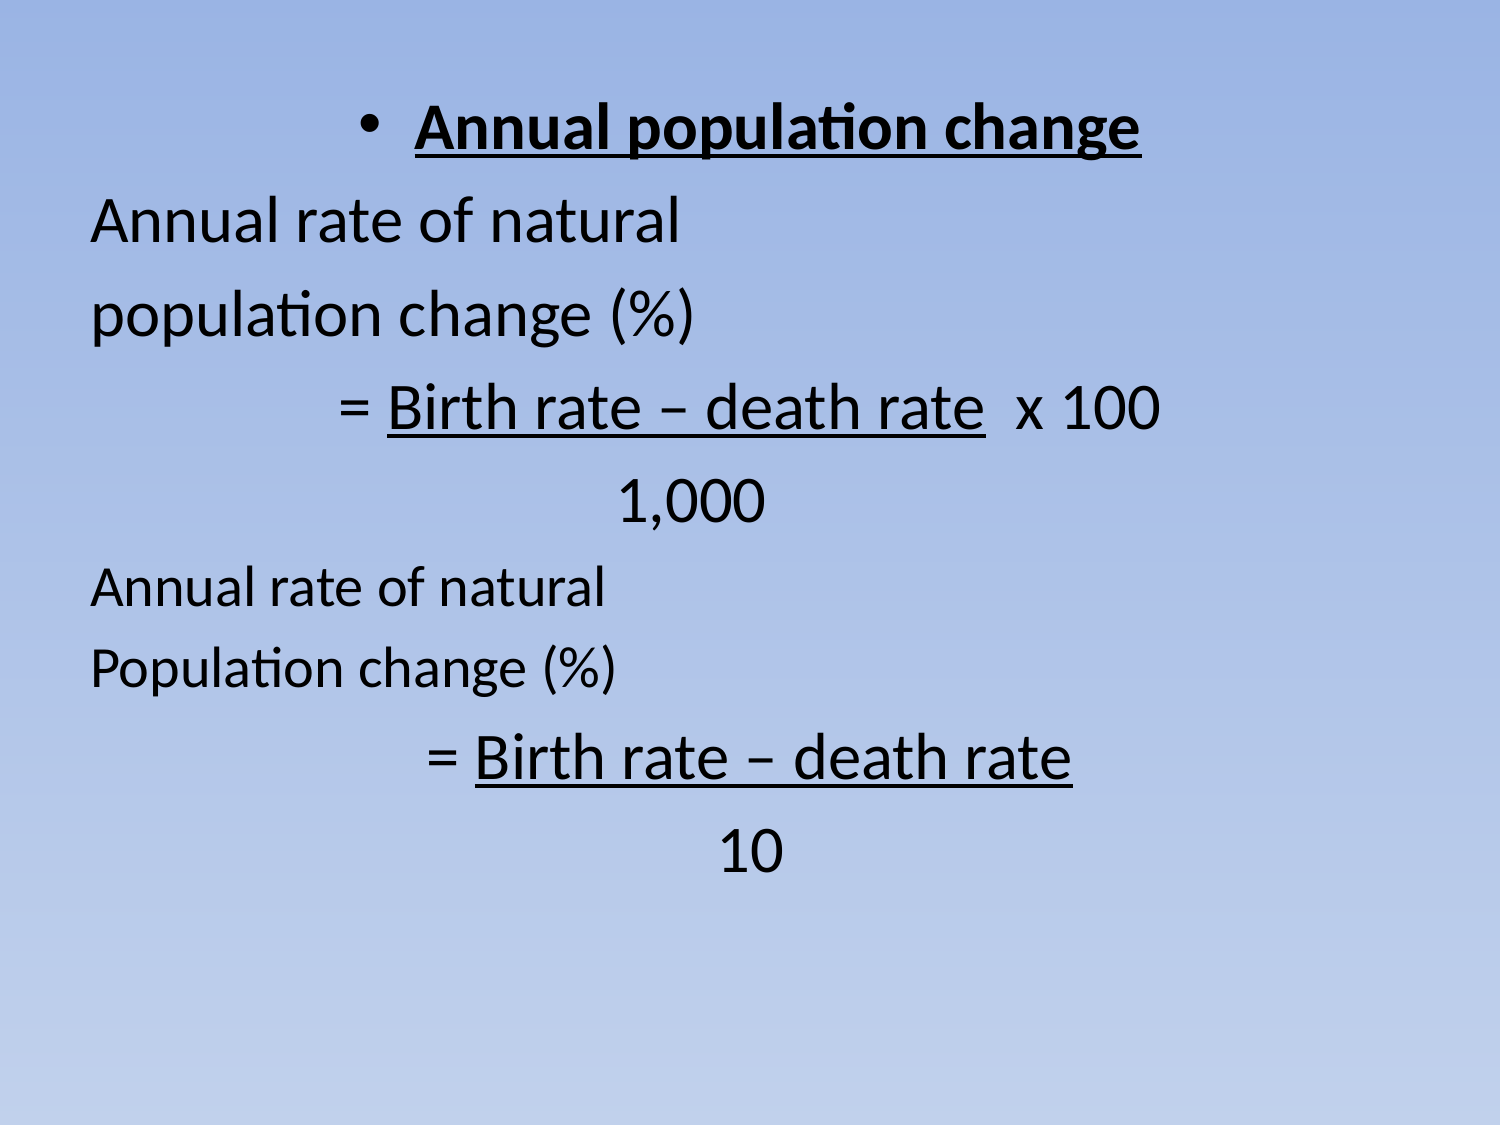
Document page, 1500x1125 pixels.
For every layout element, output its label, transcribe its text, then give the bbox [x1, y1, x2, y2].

list Annual population change Annual rate of natural population change (%) = Birth rate – death rate x 100 1,000 Annual rate of natural Population change (%) = Birth rate – death rate 10 [75, 75, 1425, 1005]
